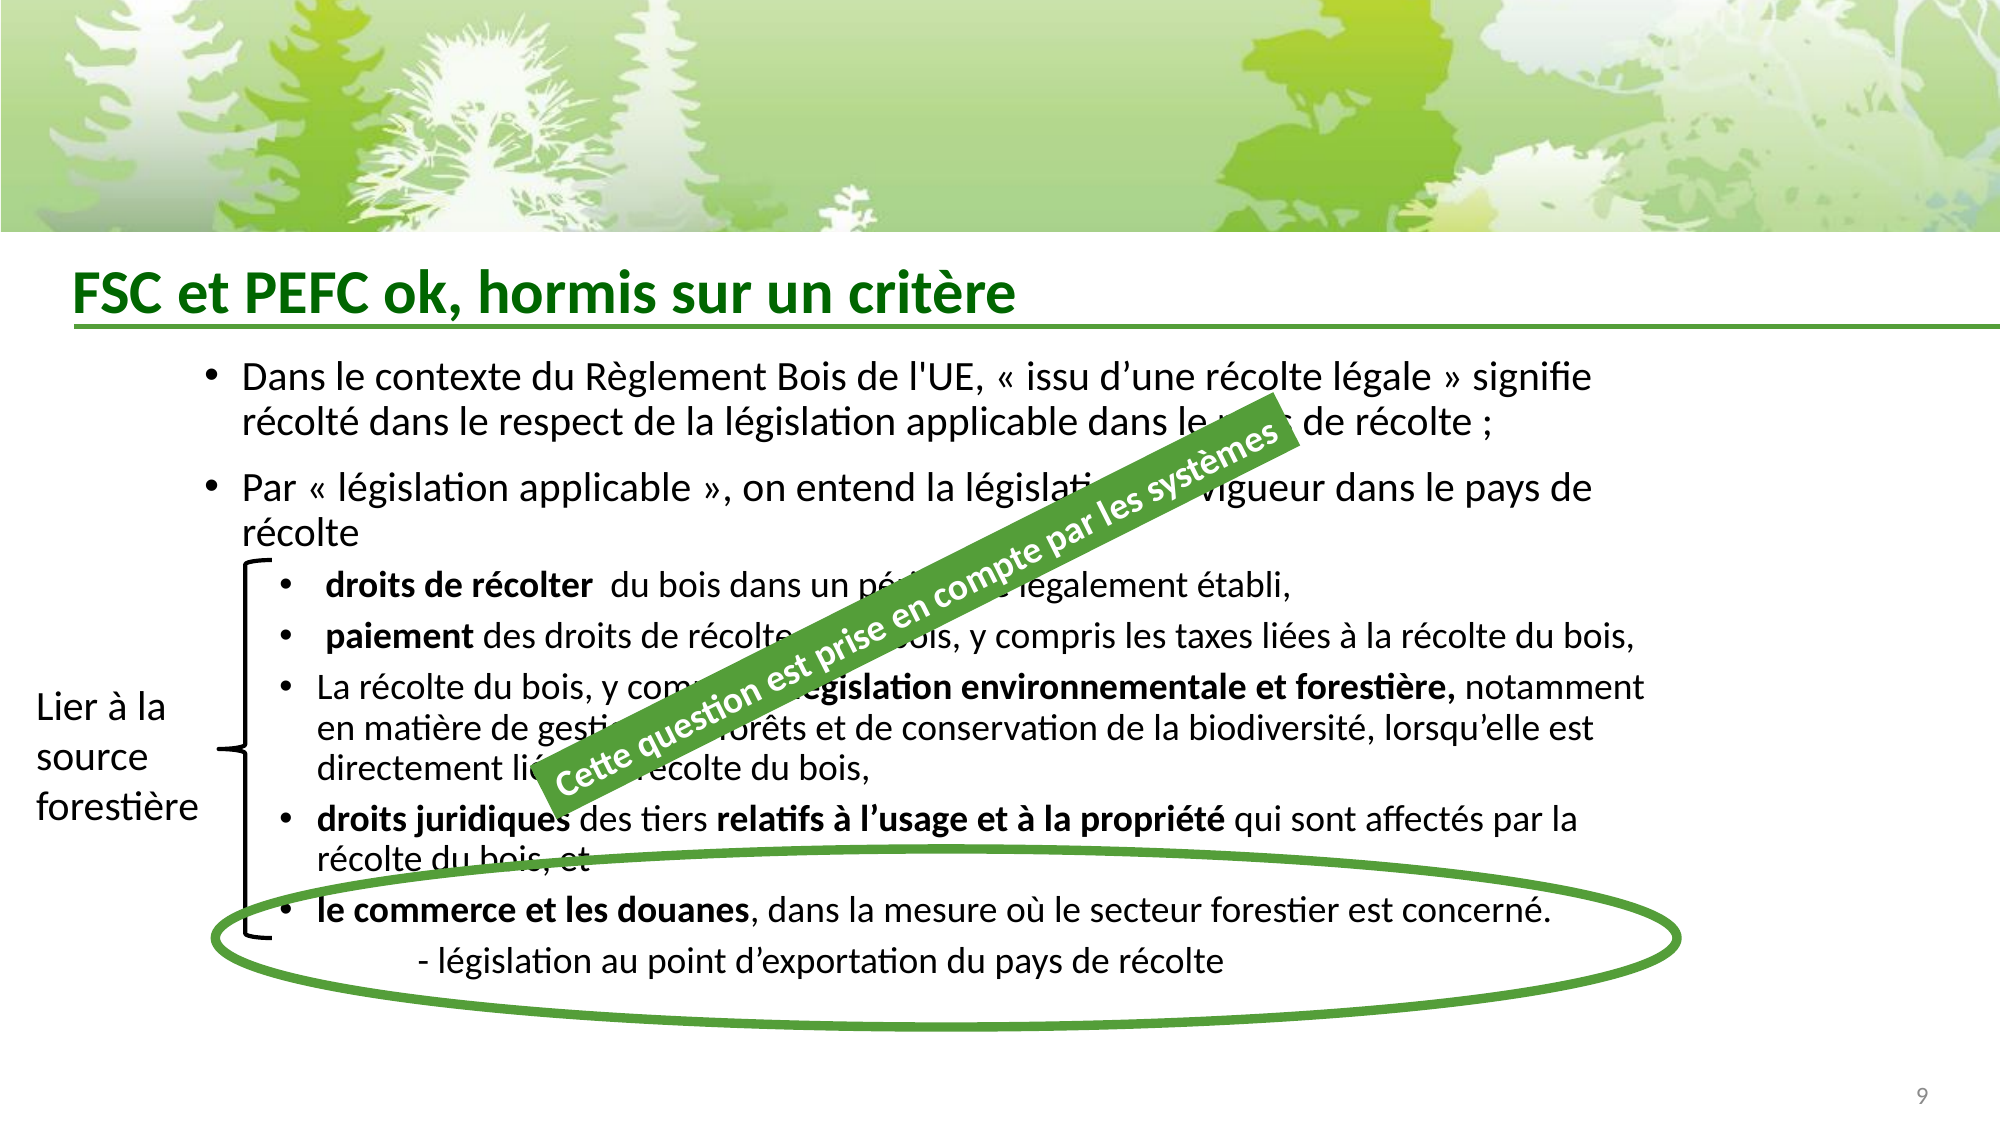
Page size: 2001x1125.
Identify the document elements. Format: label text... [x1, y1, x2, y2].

slide_number 9 [1493, 1065, 1944, 1125]
text_box Lier à la source forestière [21, 671, 219, 836]
title FSC et PEFC ok, hormis sur un critère [57, 200, 1408, 388]
list Dans le contexte du Règlement Bois de l'UE, « issu d’une récolte légale » signifie récolté dans le respect de la législation applicable dans le pays de récolte ; Par « législation applicable », on entend la législation en vigueur dans le pays de récolte droits de récolter du bois dans un périmètre légalement établi, paiement des droits de récolte et du bois, y compris les taxes liées à la récolte du bois, La récolte du bois, y compris la législation environnementale et forestière, notamment en matière de gestion des forêts et de conservation de la biodiversité, lorsqu’elle est directement liée à la récolte du bois, droits juridiques des tiers relatifs à l’usage et à la propriété qui sont affectés par la récolte du bois, et le commerce et les douanes, dans la mesure où le secteur forestier est concerné. - législation au point d’exportation du pays de récolte [189, 346, 1678, 937]
text_box [219, 560, 272, 912]
text_box Cette question est prise en compte par les systèmes [529, 392, 1301, 820]
text_box [215, 848, 1678, 1028]
list Dans le contexte du Règlement Bois de l'UE, « issu d’une récolte légale » signifie récolté dans le respect de la législation applicable dans le pays de récolte ; Par « législation applicable », on entend la législation en vigueur dans le pays de récolte droits de récolter du bois dans un périmètre légalement établi, paiement des droits de récolte et du bois, y compris les taxes liées à la récolte du bois, La récolte du bois, y compris la législation environnementale et forestière, notamment en matière de gestion des forêts et de conservation de la biodiversité, lorsqu’elle est directement liée à la récolte du bois, droits juridiques des tiers relatifs à l’usage et à la propriété qui sont affectés par la récolte du bois, et le commerce et les douanes, dans la mesure où le secteur forestier est concerné. - législation au point d’exportation du pays de récolte [189, 750, 1678, 1089]
picture [0, 0, 2000, 232]
